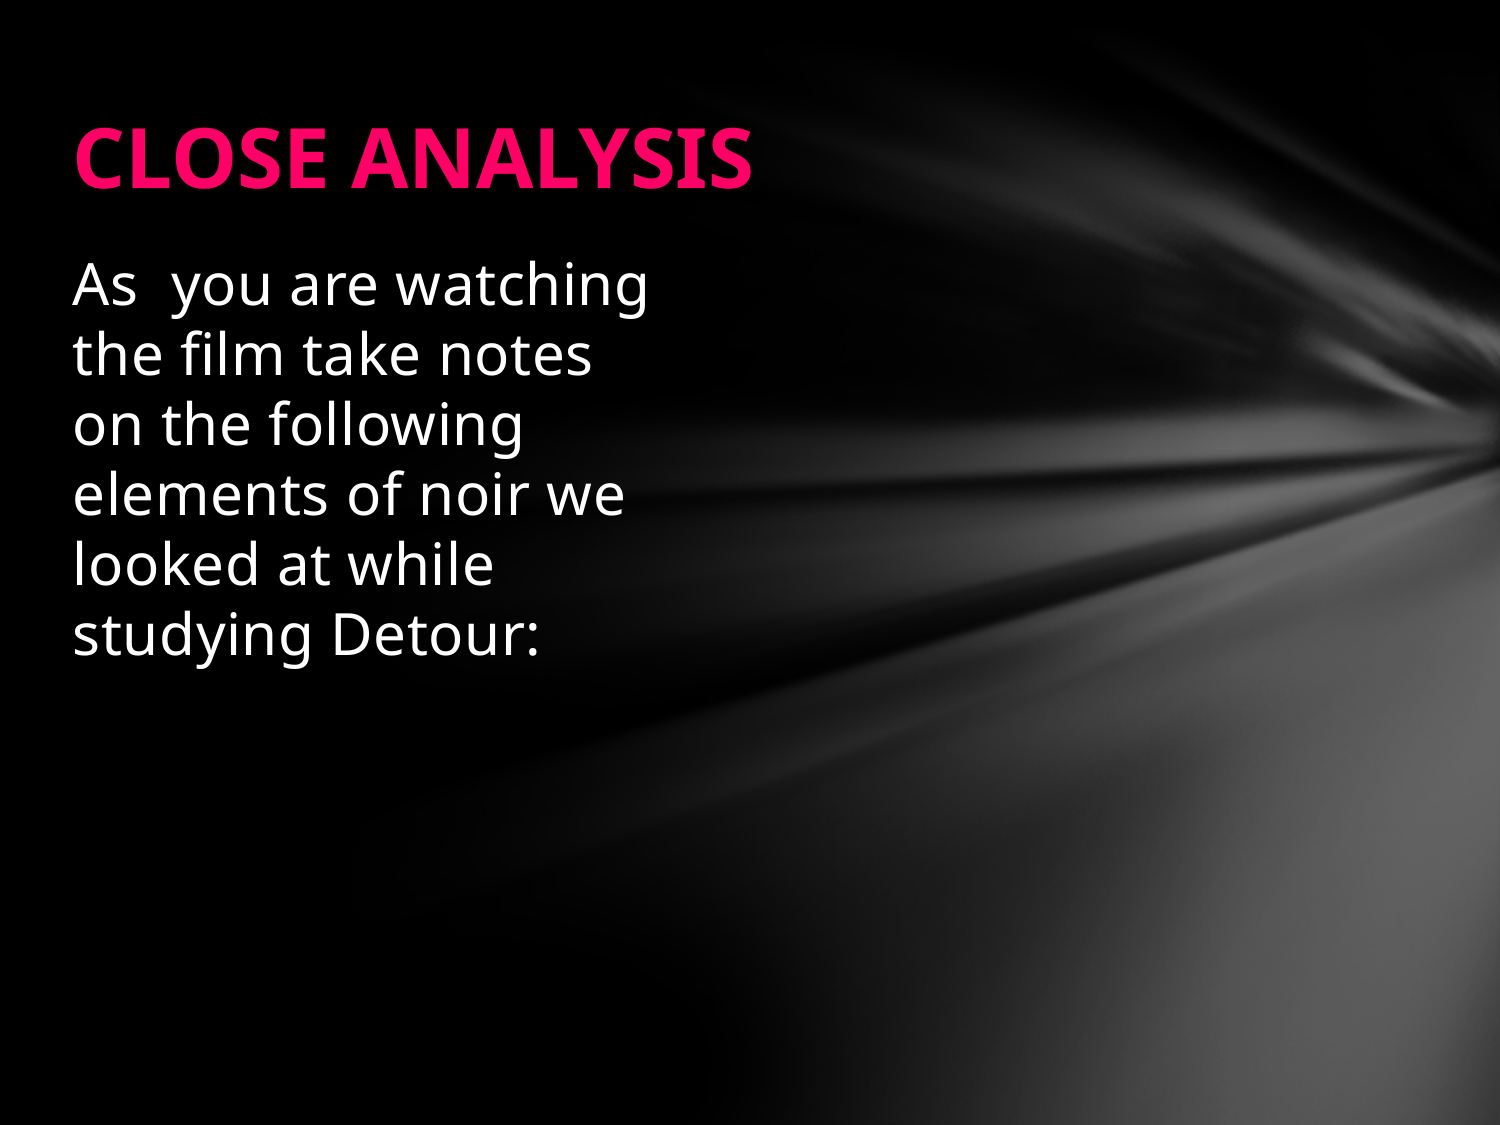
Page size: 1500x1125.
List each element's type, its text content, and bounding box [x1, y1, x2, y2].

title CLOSE ANALYSIS [57, 37, 1318, 213]
list As you are watching the film take notes on the following elements of noir we looked at while studying Detour: [57, 239, 696, 944]
